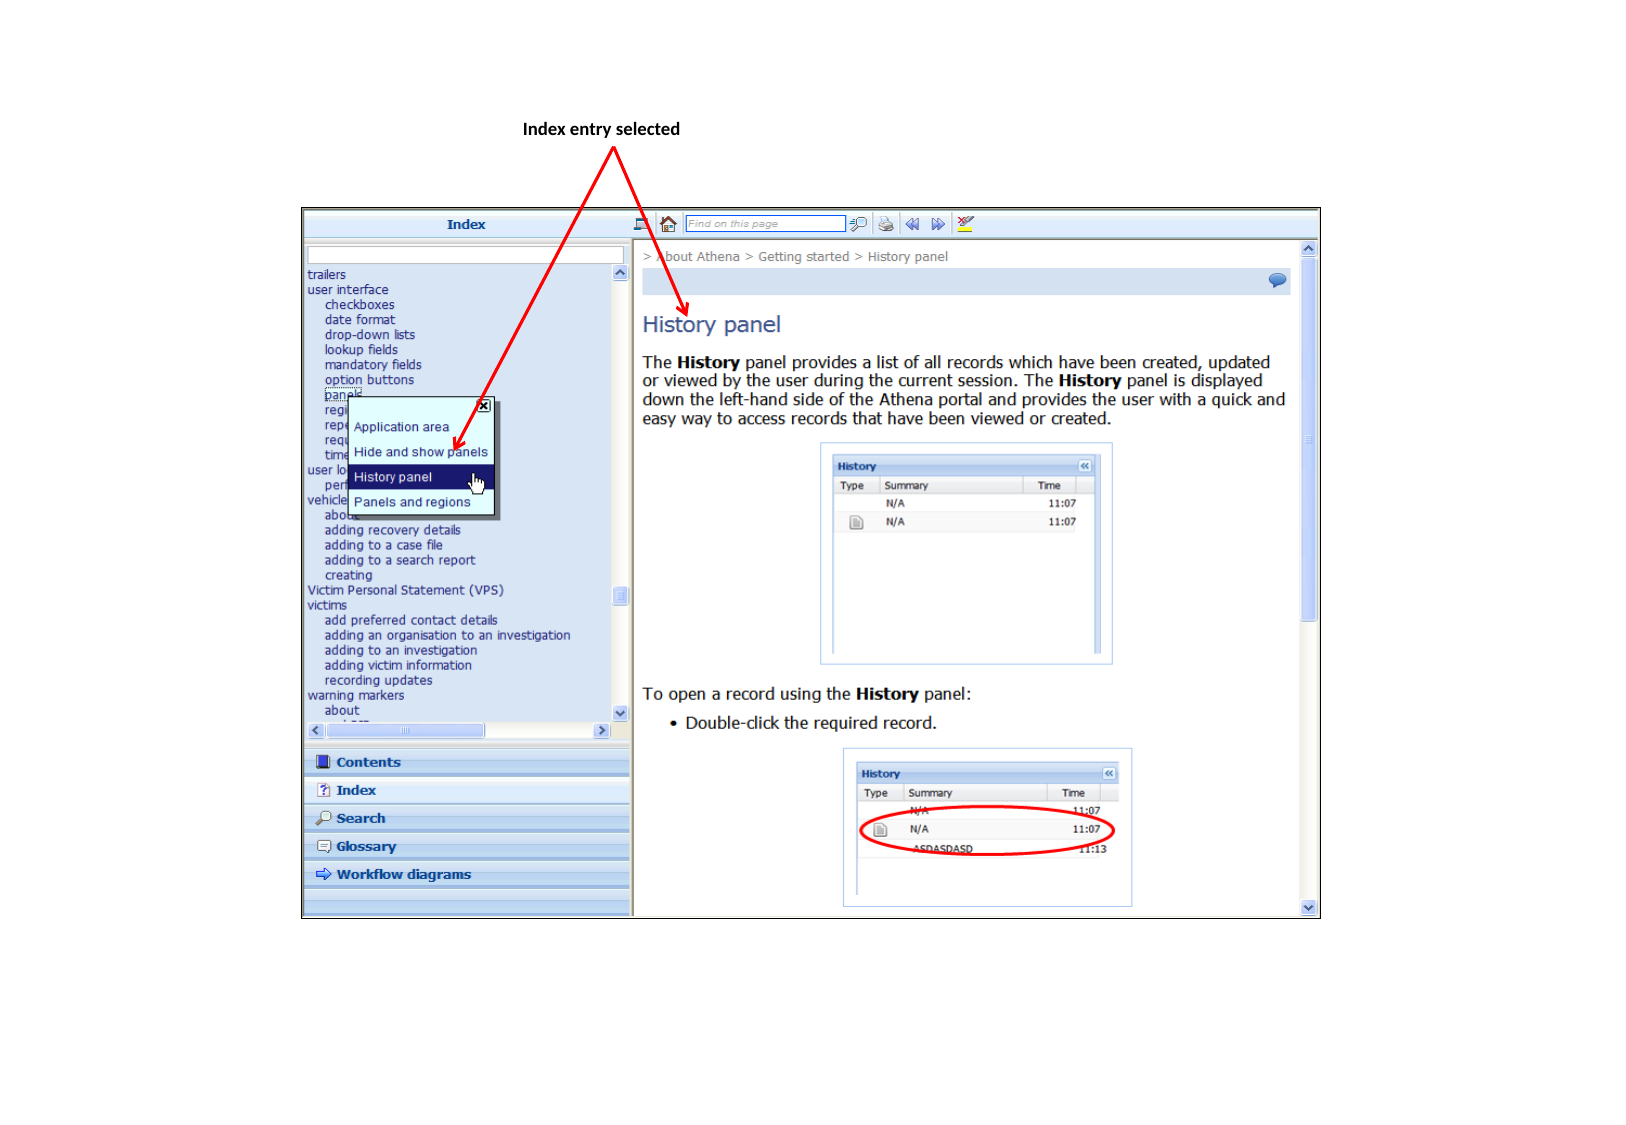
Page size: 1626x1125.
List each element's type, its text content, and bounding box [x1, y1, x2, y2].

text_box Index entry selected [507, 109, 720, 147]
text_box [453, 146, 614, 452]
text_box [615, 146, 688, 318]
picture [300, 207, 1322, 919]
